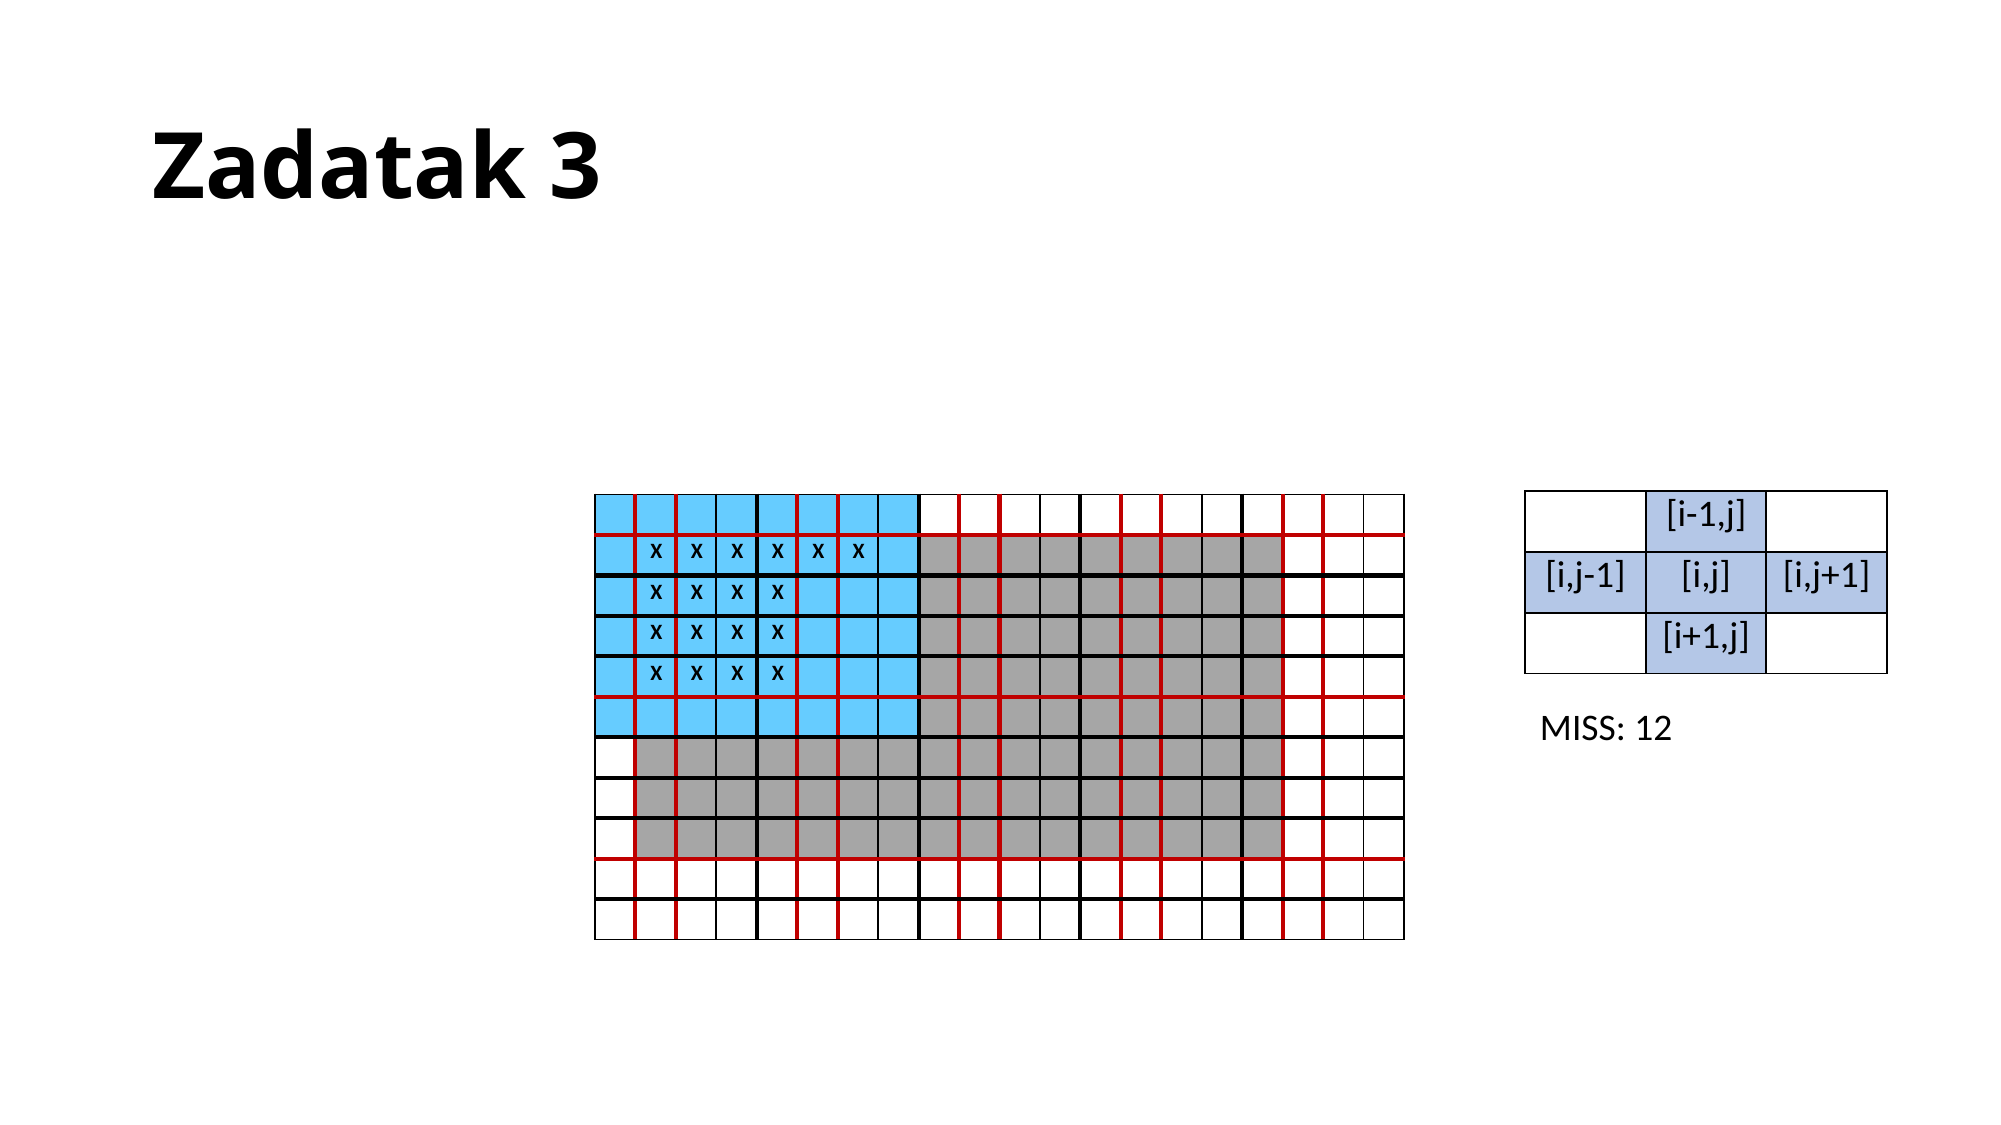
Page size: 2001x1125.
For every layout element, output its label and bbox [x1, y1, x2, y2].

table_cell [1285, 699, 1321, 735]
table_cell [1002, 699, 1039, 735]
table_cell [1041, 861, 1078, 897]
table_cell [637, 901, 674, 939]
table_cell [1163, 901, 1201, 939]
table_header [1364, 495, 1403, 533]
table_cell [596, 618, 633, 654]
table_cell [1123, 780, 1159, 816]
table_cell [1041, 578, 1078, 614]
table_cell [1325, 618, 1363, 654]
table_cell [1325, 658, 1363, 695]
table_cell [1123, 537, 1159, 573]
table_cell [1163, 861, 1201, 897]
table_header [1244, 495, 1281, 533]
table_cell [717, 537, 755, 573]
table_cell [799, 739, 836, 776]
table_cell [1244, 780, 1281, 816]
table_cell [1203, 699, 1240, 735]
table_header [1325, 495, 1363, 533]
table_cell [1082, 578, 1119, 614]
table_cell [879, 820, 917, 857]
table_header [1163, 495, 1201, 533]
table_cell [1767, 614, 1886, 673]
table_cell [961, 780, 997, 816]
table_cell [1244, 578, 1281, 614]
table_cell [678, 618, 715, 654]
table_cell [1041, 699, 1078, 735]
table_cell [879, 537, 917, 573]
table_cell [1123, 820, 1159, 857]
table_cell [799, 780, 836, 816]
table_cell [637, 658, 674, 695]
table_header [921, 495, 957, 533]
table_cell [1002, 820, 1039, 857]
table_cell [799, 699, 836, 735]
table_cell [1163, 658, 1201, 695]
table_cell [921, 901, 957, 939]
table_cell [596, 537, 633, 573]
table_cell [961, 699, 997, 735]
table_cell [1364, 780, 1403, 816]
table_cell [1244, 861, 1281, 897]
table_cell [1244, 537, 1281, 573]
table_header [1647, 492, 1765, 551]
table_cell [921, 820, 957, 857]
table_cell [1041, 739, 1078, 776]
table_cell [637, 780, 674, 816]
table_cell [1203, 537, 1240, 573]
table_cell [1002, 739, 1039, 776]
table_header [961, 495, 997, 533]
table_cell [1364, 861, 1403, 897]
table_cell [1082, 658, 1119, 695]
table_cell [678, 578, 715, 614]
table_cell [1123, 739, 1159, 776]
table_cell [1041, 618, 1078, 654]
table_cell [921, 861, 957, 897]
table_cell [879, 901, 917, 939]
table_cell [759, 780, 795, 816]
table_cell [759, 820, 795, 857]
table_cell [1526, 553, 1645, 612]
table_header [1767, 492, 1886, 551]
table_cell [1163, 578, 1201, 614]
table_header [1082, 495, 1119, 533]
table_header [678, 495, 715, 533]
table_cell [1082, 780, 1119, 816]
table_cell [678, 699, 715, 735]
table_cell [1364, 578, 1403, 614]
table_cell [1325, 578, 1363, 614]
table_cell [1325, 699, 1363, 735]
table_cell [717, 658, 755, 695]
table_cell [840, 861, 877, 897]
table_cell [1082, 537, 1119, 573]
table_cell [637, 739, 674, 776]
table_cell [717, 780, 755, 816]
table_cell [678, 820, 715, 857]
table_header [1285, 495, 1321, 533]
table_cell [1767, 553, 1886, 612]
table_cell [1041, 658, 1078, 695]
table_cell [799, 618, 836, 654]
table_cell [637, 820, 674, 857]
table_cell [1364, 658, 1403, 695]
title [137, 59, 1863, 278]
table_cell [1002, 780, 1039, 816]
table_cell [1163, 537, 1201, 573]
table_cell [799, 901, 836, 939]
table_header [1526, 492, 1645, 551]
table_cell [1002, 578, 1039, 614]
table_cell [717, 901, 755, 939]
table_cell [840, 578, 877, 614]
table_header [1002, 495, 1039, 533]
table_cell [921, 618, 957, 654]
table_cell [921, 780, 957, 816]
table_cell [1123, 861, 1159, 897]
table_cell [879, 618, 917, 654]
table_cell [717, 699, 755, 735]
table_cell [879, 861, 917, 897]
table_cell [1244, 739, 1281, 776]
table_cell [1082, 820, 1119, 857]
table_cell [1203, 658, 1240, 695]
table_cell [840, 537, 877, 573]
table_cell [1364, 537, 1403, 573]
table_cell [1325, 901, 1363, 939]
table_cell [1285, 537, 1321, 573]
table_cell [921, 658, 957, 695]
table_cell [1203, 861, 1240, 897]
table_cell [1203, 780, 1240, 816]
table_cell [1123, 901, 1159, 939]
table_cell [759, 537, 795, 573]
table_cell [1163, 699, 1201, 735]
table_cell [1364, 699, 1403, 735]
table_cell [961, 820, 997, 857]
table_cell [1082, 618, 1119, 654]
table_cell [1285, 820, 1321, 857]
table_cell [840, 780, 877, 816]
table_cell [1002, 537, 1039, 573]
table_header [759, 495, 795, 533]
table_header [1123, 495, 1159, 533]
table_cell [1041, 820, 1078, 857]
table_header [1041, 495, 1078, 533]
table_cell [1285, 658, 1321, 695]
table_header [596, 495, 633, 533]
table_cell [1041, 780, 1078, 816]
table_cell [799, 820, 836, 857]
table_cell [678, 537, 715, 573]
table_cell [1002, 861, 1039, 897]
table_cell [1163, 780, 1201, 816]
table_cell [921, 699, 957, 735]
table_cell [1526, 614, 1645, 673]
table_header [1203, 495, 1240, 533]
table_cell [1244, 820, 1281, 857]
table_cell [1203, 618, 1240, 654]
table_cell [1203, 820, 1240, 857]
table_cell [717, 861, 755, 897]
table_cell [840, 699, 877, 735]
table_cell [879, 578, 917, 614]
table_cell [1203, 901, 1240, 939]
table_cell [879, 739, 917, 776]
table_cell [759, 699, 795, 735]
table_cell [1647, 553, 1765, 612]
table_cell [961, 861, 997, 897]
table_cell [1364, 820, 1403, 857]
table_cell [1285, 901, 1321, 939]
table_cell [678, 861, 715, 897]
table_cell [678, 780, 715, 816]
table_cell [1325, 537, 1363, 573]
table_cell [1203, 739, 1240, 776]
table_cell [1082, 739, 1119, 776]
table_cell [1325, 861, 1363, 897]
table_cell [799, 658, 836, 695]
table_cell [1364, 618, 1403, 654]
table_cell [1244, 901, 1281, 939]
table_cell [759, 739, 795, 776]
table_cell [596, 780, 633, 816]
table_cell [759, 578, 795, 614]
table_cell [637, 578, 674, 614]
table_cell [637, 699, 674, 735]
table_cell [961, 537, 997, 573]
table_cell [799, 861, 836, 897]
table_cell [596, 578, 633, 614]
table_cell [1244, 699, 1281, 735]
table_cell [1082, 699, 1119, 735]
table_cell [1002, 658, 1039, 695]
table_cell [1325, 780, 1363, 816]
table_header [799, 495, 836, 533]
table_cell [759, 901, 795, 939]
table_cell [759, 658, 795, 695]
table_cell [840, 739, 877, 776]
table_cell [1082, 901, 1119, 939]
table_cell [1325, 820, 1363, 857]
table_cell [1285, 578, 1321, 614]
text_box [1525, 695, 1887, 755]
table_cell [799, 537, 836, 573]
table_cell [1364, 901, 1403, 939]
table_cell [637, 861, 674, 897]
table_cell [1364, 739, 1403, 776]
table_cell [1647, 614, 1765, 673]
table_cell [596, 658, 633, 695]
table_cell [596, 901, 633, 939]
table_cell [1203, 578, 1240, 614]
table_cell [840, 820, 877, 857]
table_cell [717, 739, 755, 776]
table_cell [1163, 739, 1201, 776]
table_cell [1244, 618, 1281, 654]
table_cell [1123, 658, 1159, 695]
table_cell [961, 901, 997, 939]
table_cell [759, 618, 795, 654]
table_cell [1285, 861, 1321, 897]
table_cell [759, 861, 795, 897]
table_cell [1285, 739, 1321, 776]
table_cell [717, 618, 755, 654]
table_cell [961, 578, 997, 614]
table_cell [678, 658, 715, 695]
table_cell [678, 739, 715, 776]
table_cell [1244, 658, 1281, 695]
table_cell [1082, 861, 1119, 897]
table_cell [840, 618, 877, 654]
table_cell [1163, 820, 1201, 857]
table_cell [921, 537, 957, 573]
table_cell [921, 739, 957, 776]
table_header [717, 495, 755, 533]
table_cell [921, 578, 957, 614]
table_cell [637, 537, 674, 573]
table_cell [1123, 578, 1159, 614]
table_cell [961, 658, 997, 695]
table_cell [840, 658, 877, 695]
table_cell [596, 739, 633, 776]
table_cell [840, 901, 877, 939]
table_cell [879, 699, 917, 735]
table_cell [961, 739, 997, 776]
table_cell [596, 861, 633, 897]
table_header [879, 495, 917, 533]
table_cell [1325, 739, 1363, 776]
table_cell [879, 658, 917, 695]
table_cell [1285, 780, 1321, 816]
table_cell [678, 901, 715, 939]
table_cell [1002, 901, 1039, 939]
table_cell [1002, 618, 1039, 654]
table_cell [1041, 537, 1078, 573]
table_cell [1163, 618, 1201, 654]
table_cell [1041, 901, 1078, 939]
table_header [840, 495, 877, 533]
table_cell [596, 699, 633, 735]
table_cell [879, 780, 917, 816]
table_header [637, 495, 674, 533]
table_cell [717, 820, 755, 857]
table_cell [717, 578, 755, 614]
table_cell [1123, 699, 1159, 735]
table_cell [637, 618, 674, 654]
table_cell [961, 618, 997, 654]
table_cell [596, 820, 633, 857]
table_cell [1123, 618, 1159, 654]
table_cell [1285, 618, 1321, 654]
table_cell [799, 578, 836, 614]
